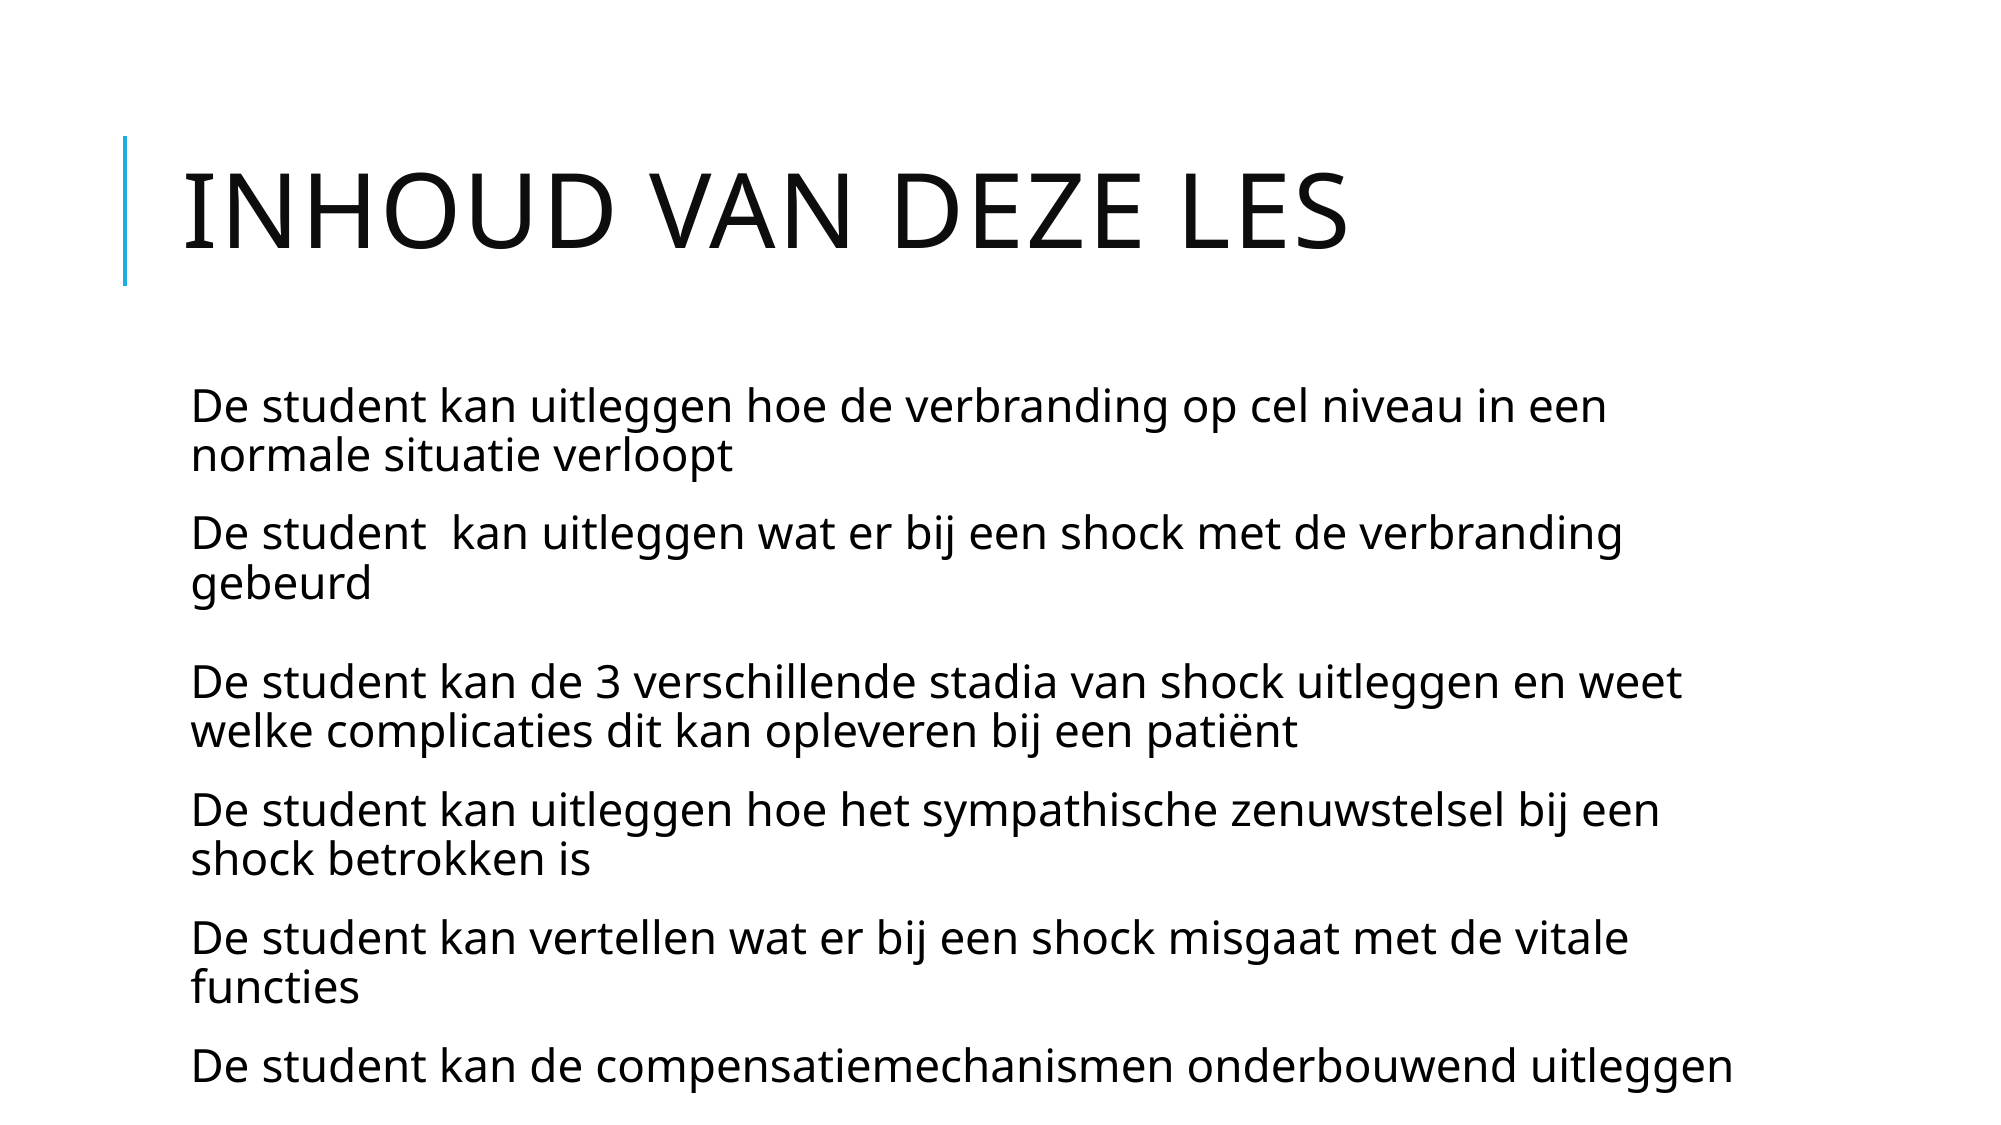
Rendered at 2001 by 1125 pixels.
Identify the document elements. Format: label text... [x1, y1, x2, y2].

title Inhoud van deze les [168, 96, 1763, 342]
list De student kan uitleggen hoe de verbranding op cel niveau in een normale situatie verloopt De student kan uitleggen wat er bij een shock met de verbranding gebeurd De student kan de 3 verschillende stadia van shock uitleggen en weet welke complicaties dit kan opleveren bij een patiënt De student kan uitleggen hoe het sympathische zenuwstelsel bij een shock betrokken is De student kan vertellen wat er bij een shock misgaat met de vitale functies De student kan de compensatiemechanismen onderbouwend uitleggen [168, 375, 1763, 1035]
